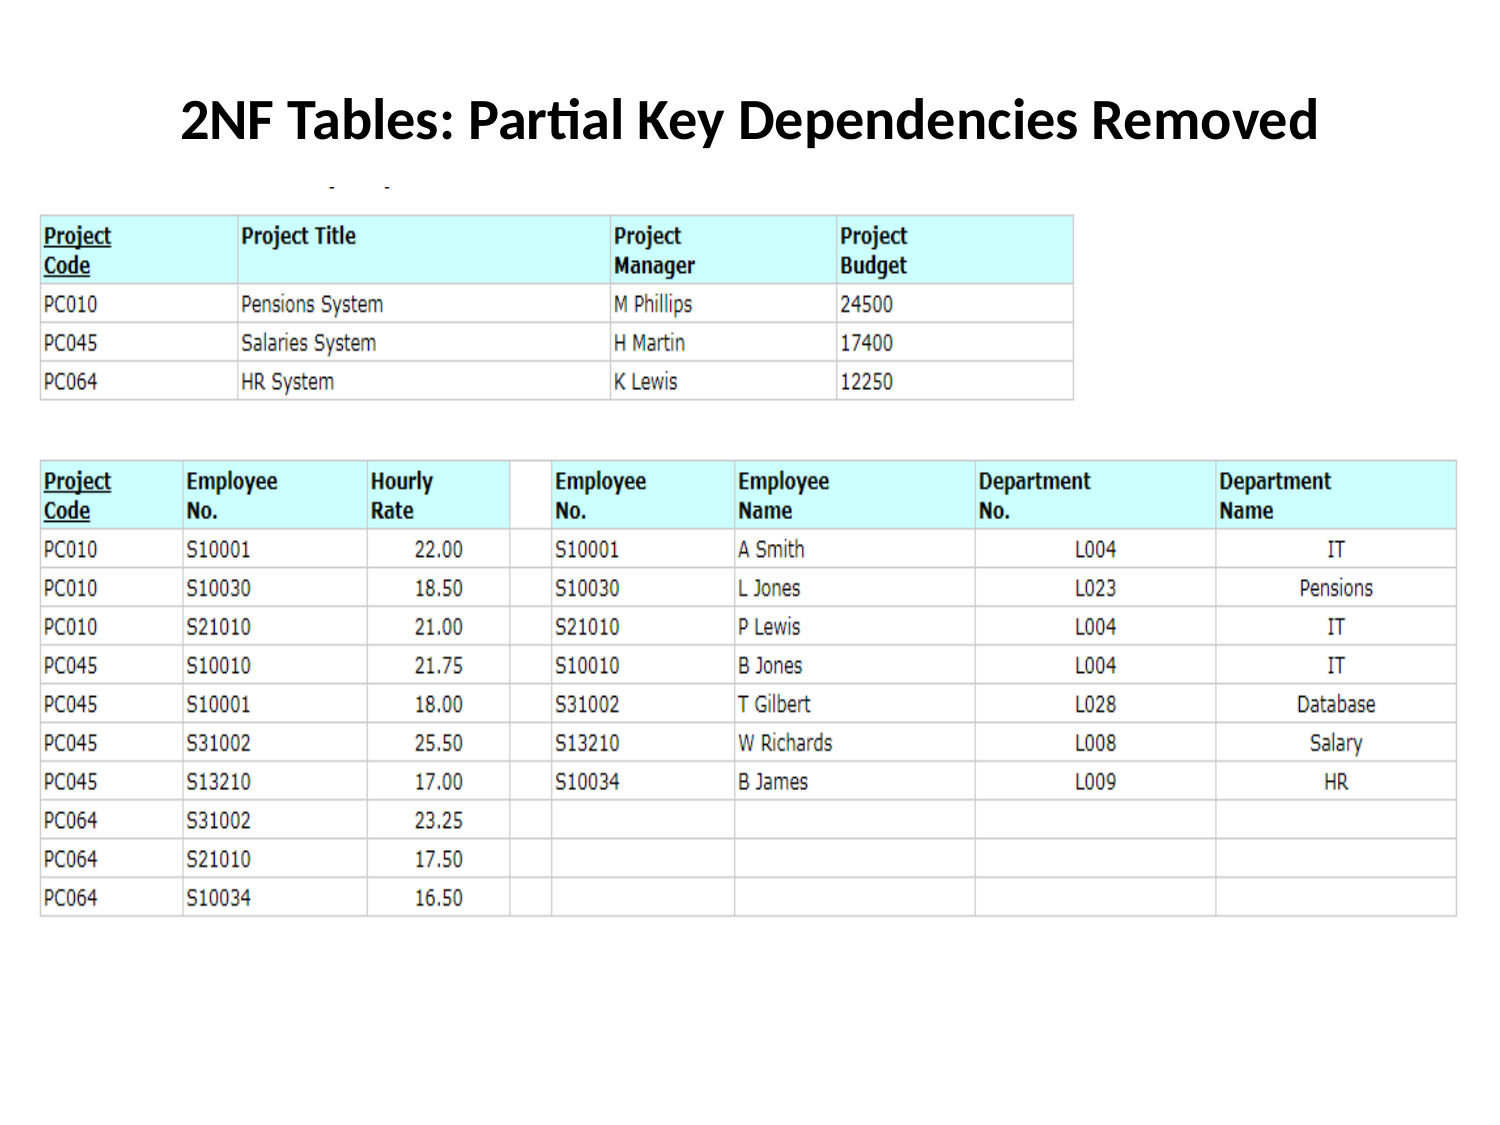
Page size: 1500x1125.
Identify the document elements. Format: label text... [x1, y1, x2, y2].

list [25, 187, 1476, 938]
title 2NF Tables: Partial Key Dependencies Removed [75, 45, 1425, 185]
